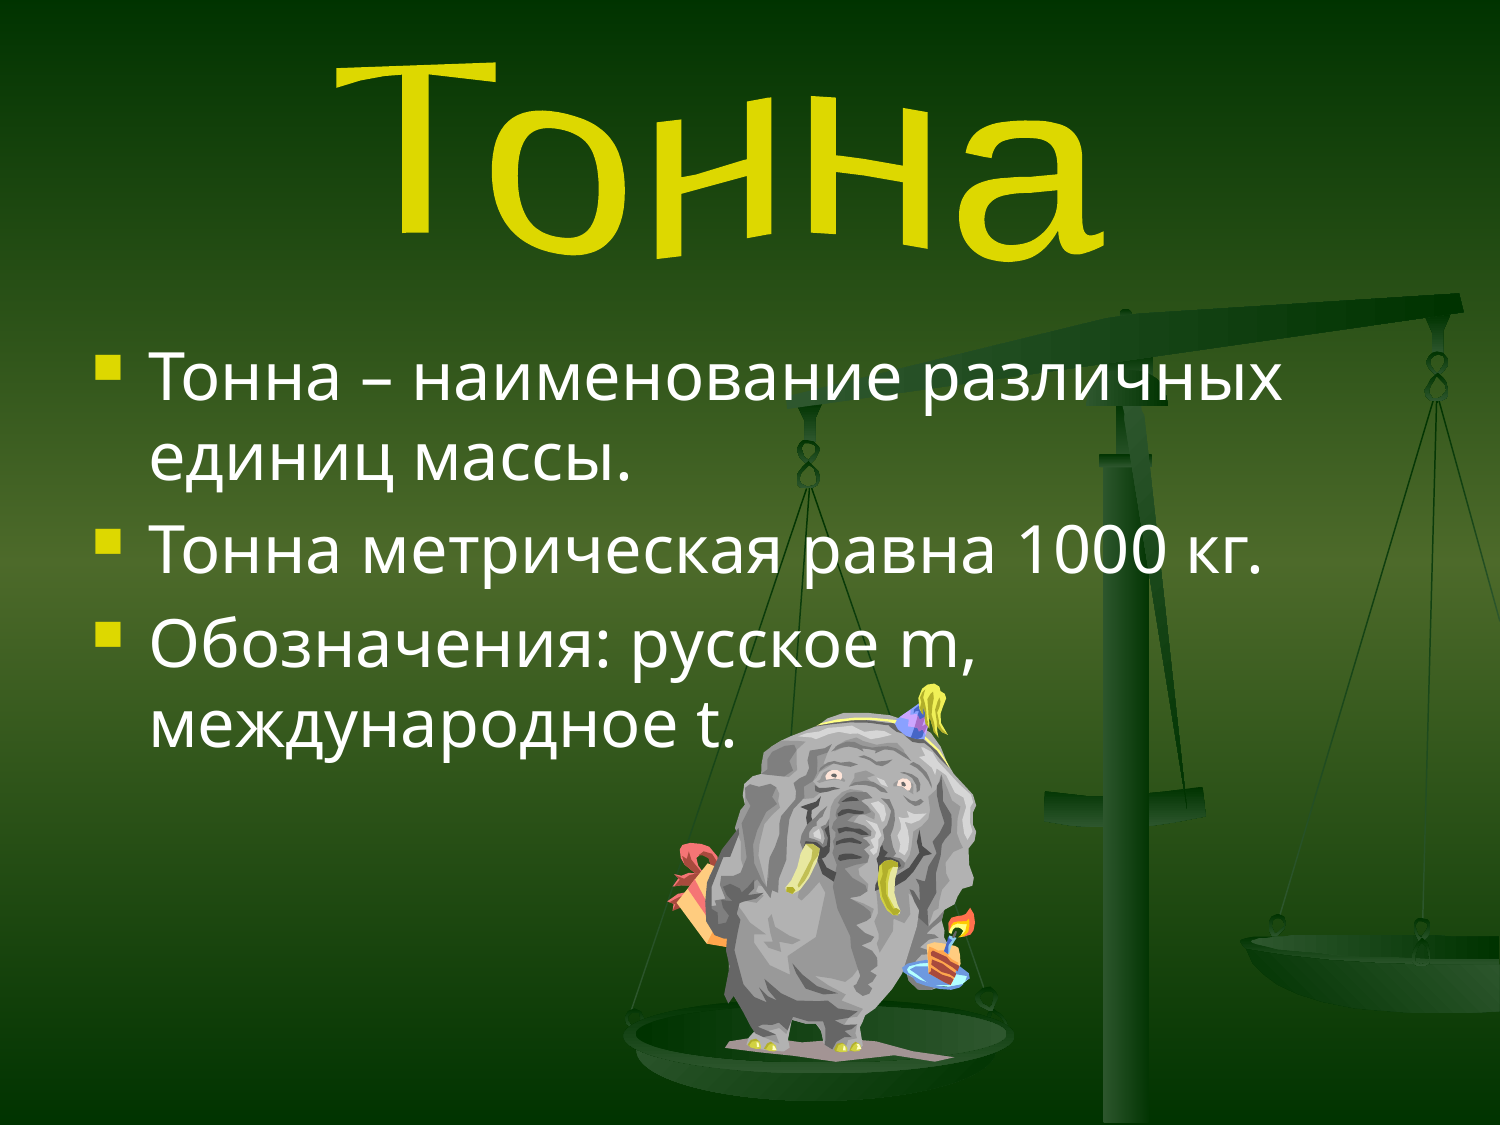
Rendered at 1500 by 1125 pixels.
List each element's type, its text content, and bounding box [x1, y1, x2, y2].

picture [666, 680, 980, 1066]
list Тонна – наименование различных единиц массы. Тонна метрическая равна 1000 кг. Обозначения: русское m, международное t. [76, 326, 1428, 1064]
